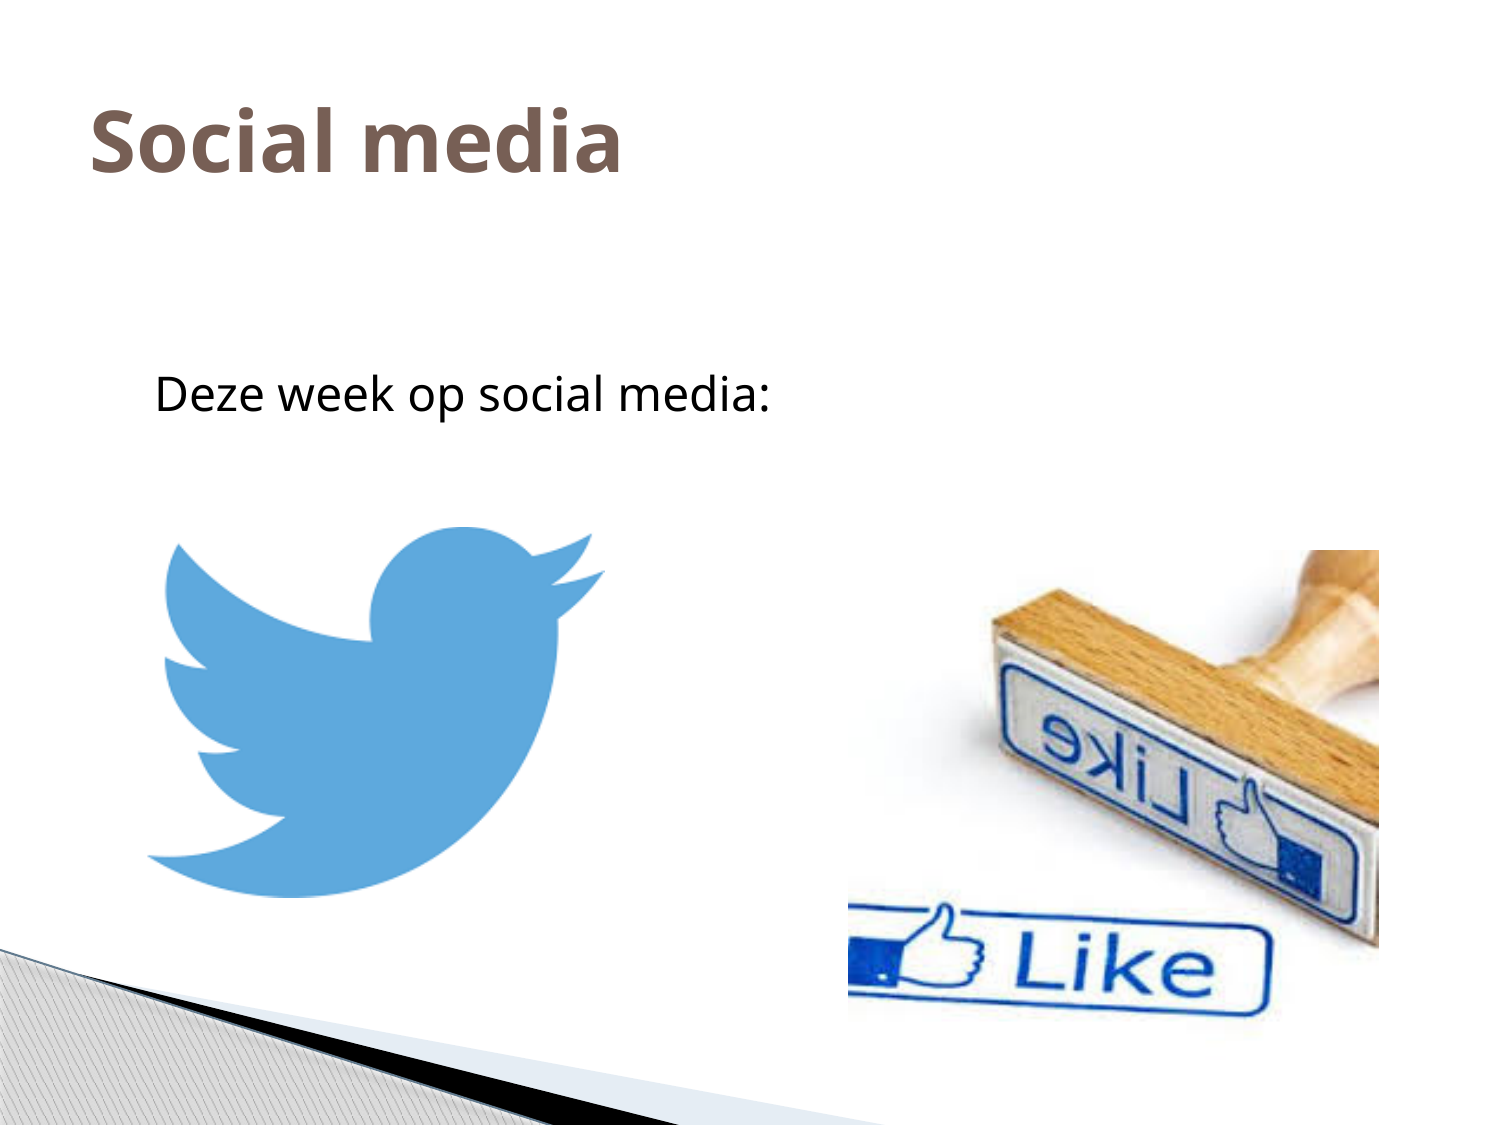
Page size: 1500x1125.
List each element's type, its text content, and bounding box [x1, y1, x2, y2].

picture [848, 550, 1379, 1082]
picture [147, 526, 605, 899]
title Social media [75, 45, 1425, 233]
list Deze week op social media: [75, 356, 1425, 986]
